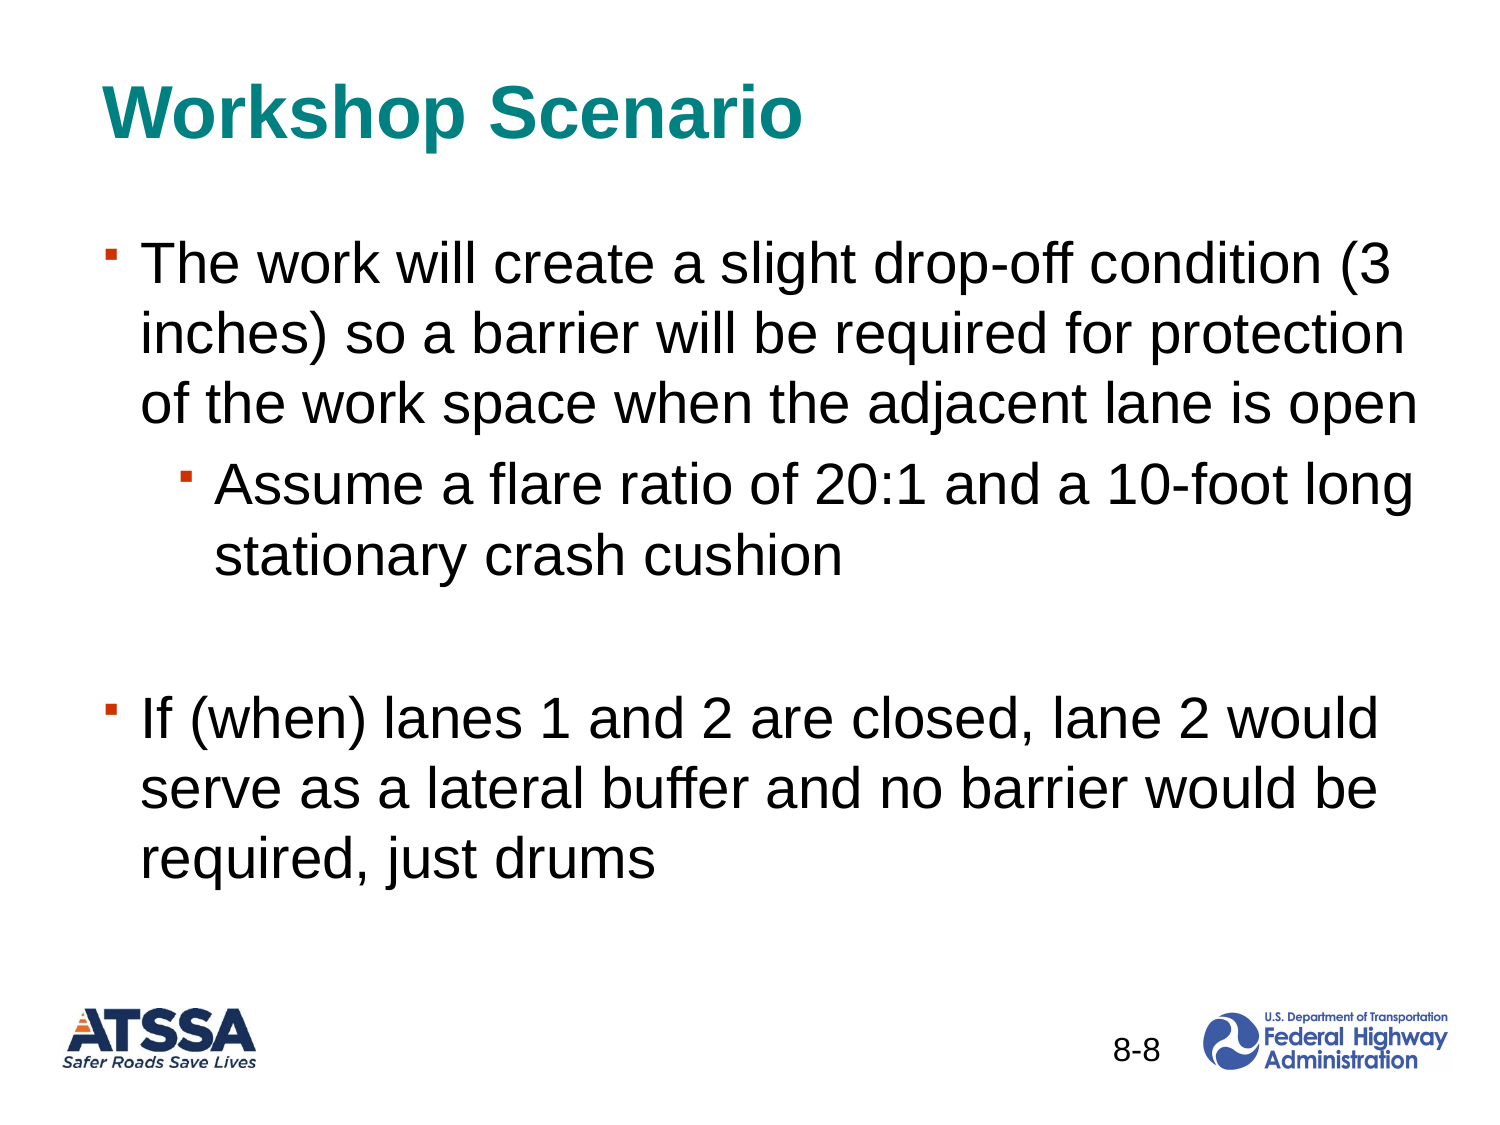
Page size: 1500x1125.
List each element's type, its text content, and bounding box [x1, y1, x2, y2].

list The work will create a slight drop-off condition (3 inches) so a barrier will be required for protection of the work space when the adjacent lane is open Assume a flare ratio of 20:1 and a 10-foot long stationary crash cushion If (when) lanes 1 and 2 are closed, lane 2 would serve as a lateral buffer and no barrier would be required, just drums [87, 217, 1451, 1013]
picture [62, 1008, 256, 1068]
title Workshop Scenario [87, 0, 1500, 218]
picture [1200, 1013, 1450, 1072]
